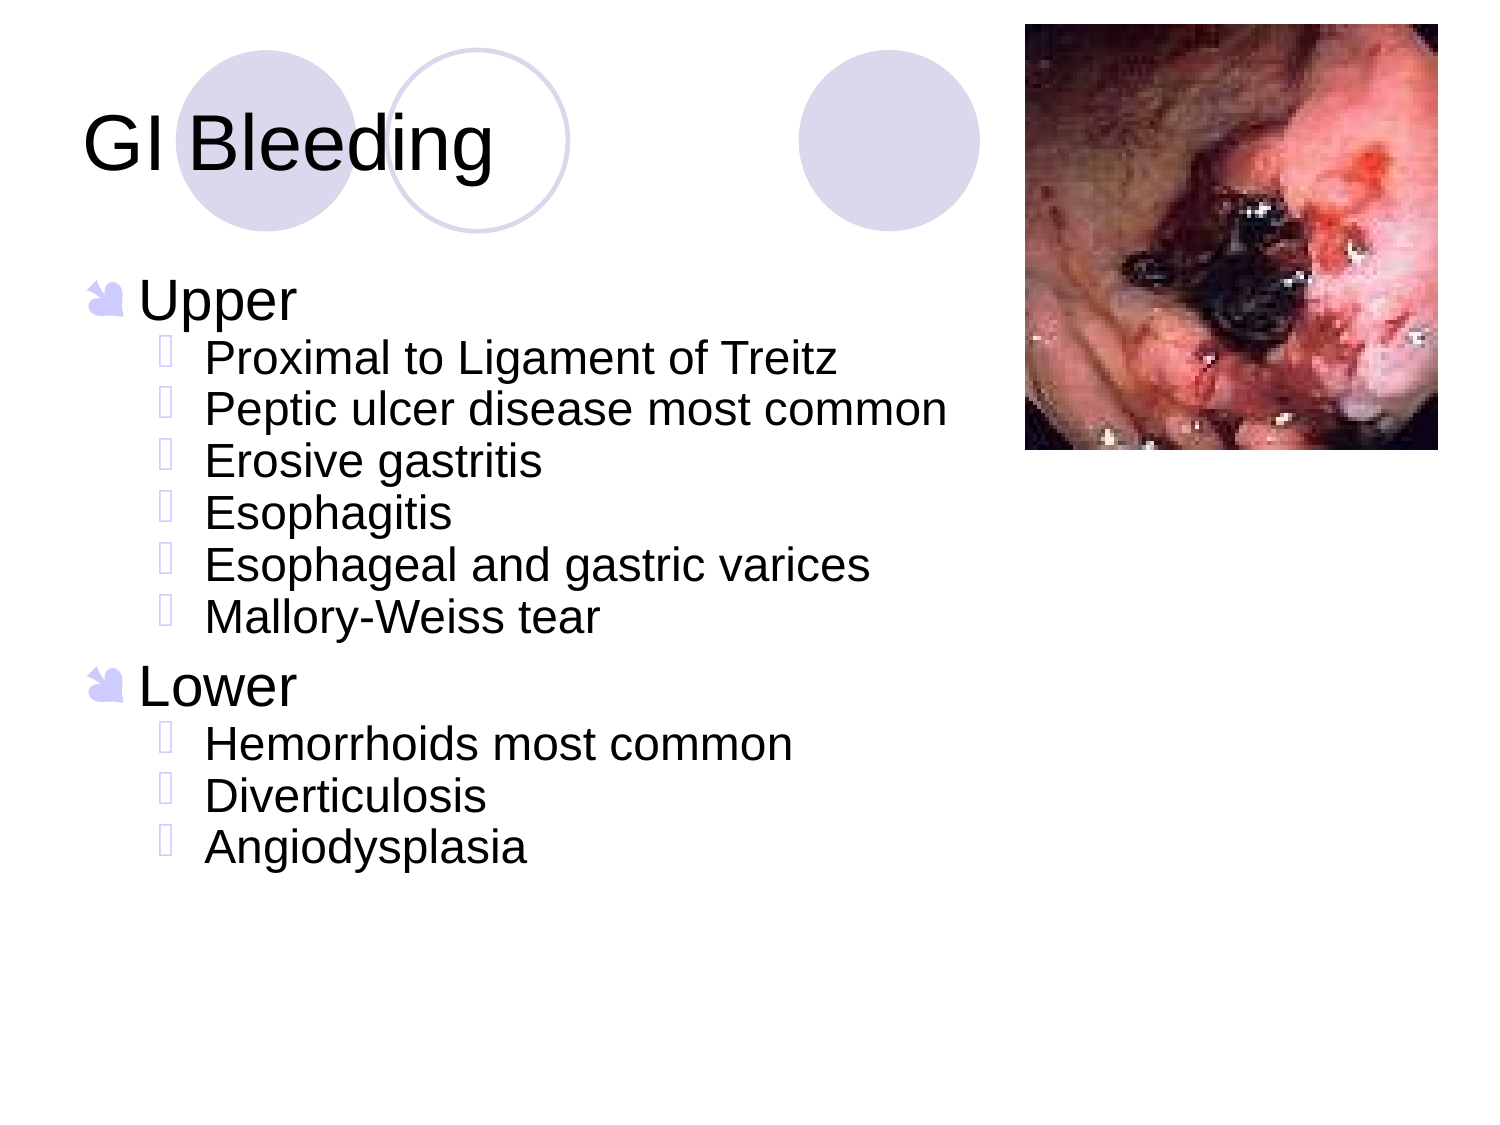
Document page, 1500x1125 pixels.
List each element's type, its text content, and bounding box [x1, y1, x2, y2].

title GI Bleeding [74, 44, 1024, 234]
picture [1024, 24, 1438, 451]
list Upper Proximal to Ligament of Treitz Peptic ulcer disease most common Erosive gastritis Esophagitis Esophageal and gastric varices Mallory-Weiss tear Lower Hemorrhoids most common Diverticulosis Angiodysplasia [74, 261, 1426, 1007]
